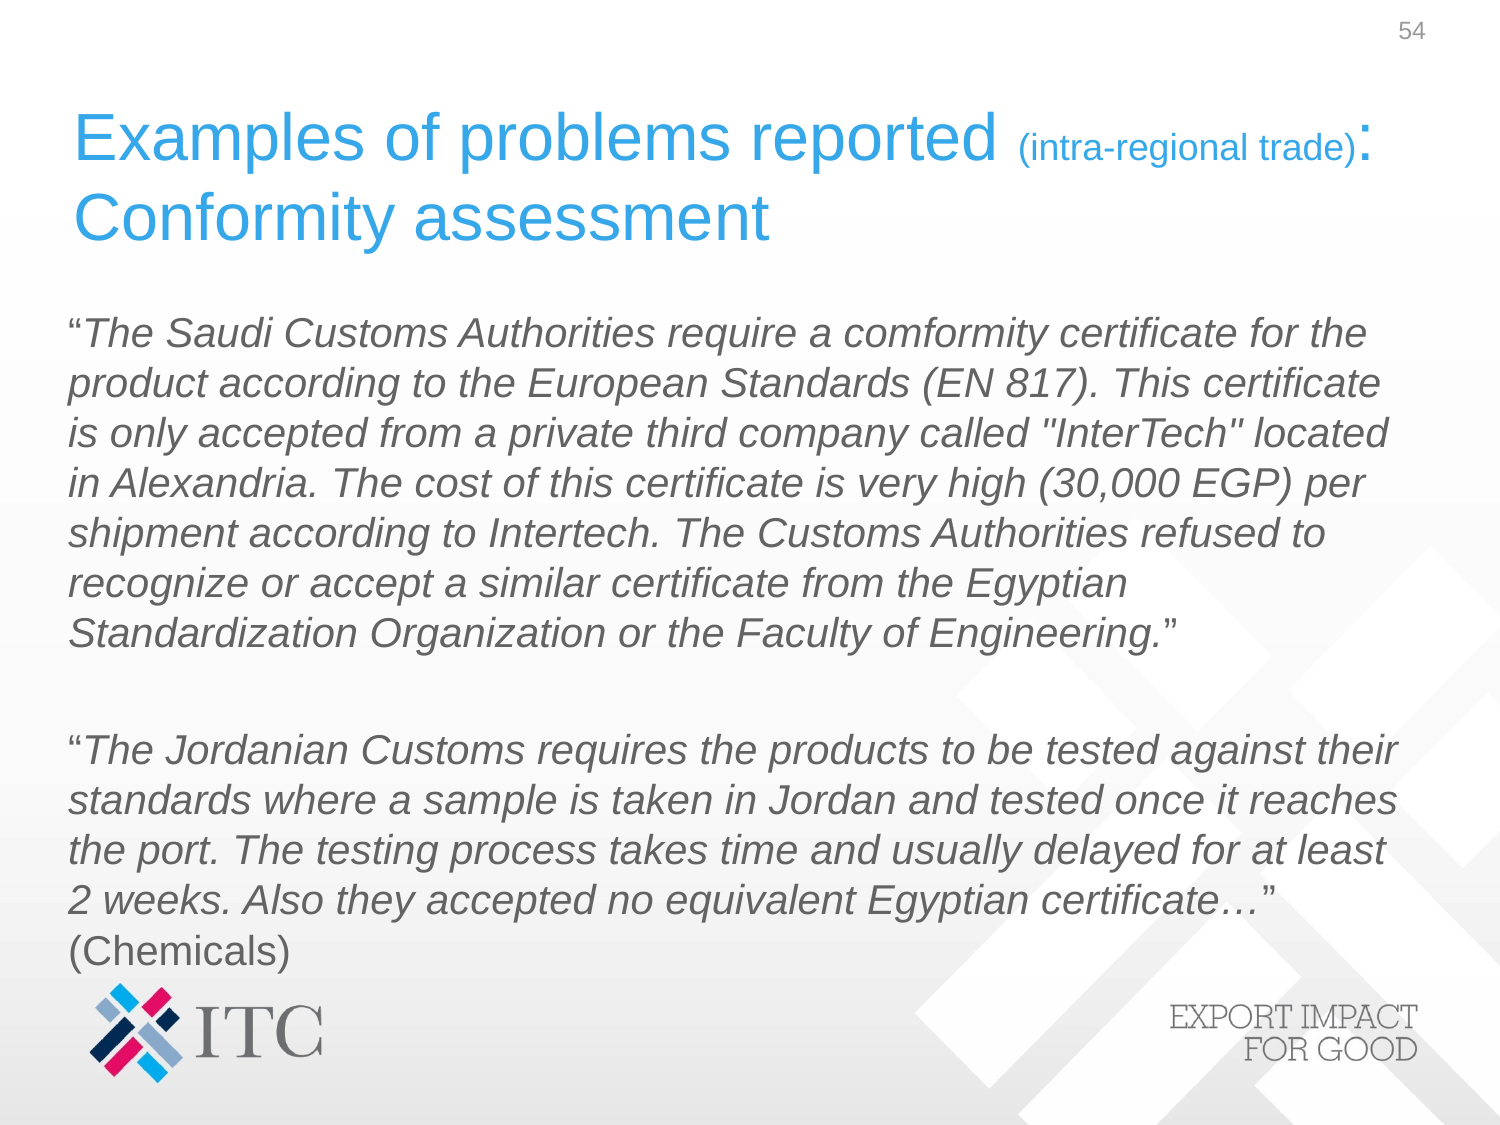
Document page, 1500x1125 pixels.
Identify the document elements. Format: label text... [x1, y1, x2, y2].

list “The Saudi Customs Authorities require a comformity certificate for the product according to the European Standards (EN 817). This certificate is only accepted from a private third company called "InterTech" located in Alexandria. The cost of this certificate is very high (30,000 EGP) per shipment according to Intertech. The Customs Authorities refused to recognize or accept a similar certificate from the Egyptian Standardization Organization or the Faculty of Engineering.” “The Jordanian Customs requires the products to be tested against their standards where a sample is taken in Jordan and tested once it reaches the port. The testing process takes time and usually delayed for at least 2 weeks. Also they accepted no equivalent Egyptian certificate…” (Chemicals) [53, 298, 1418, 988]
title Examples of problems reported (intra-regional trade): Conformity assessment [58, 86, 1424, 173]
picture [0, 0, 1500, 1125]
slide_number 54 [1335, 0, 1442, 60]
